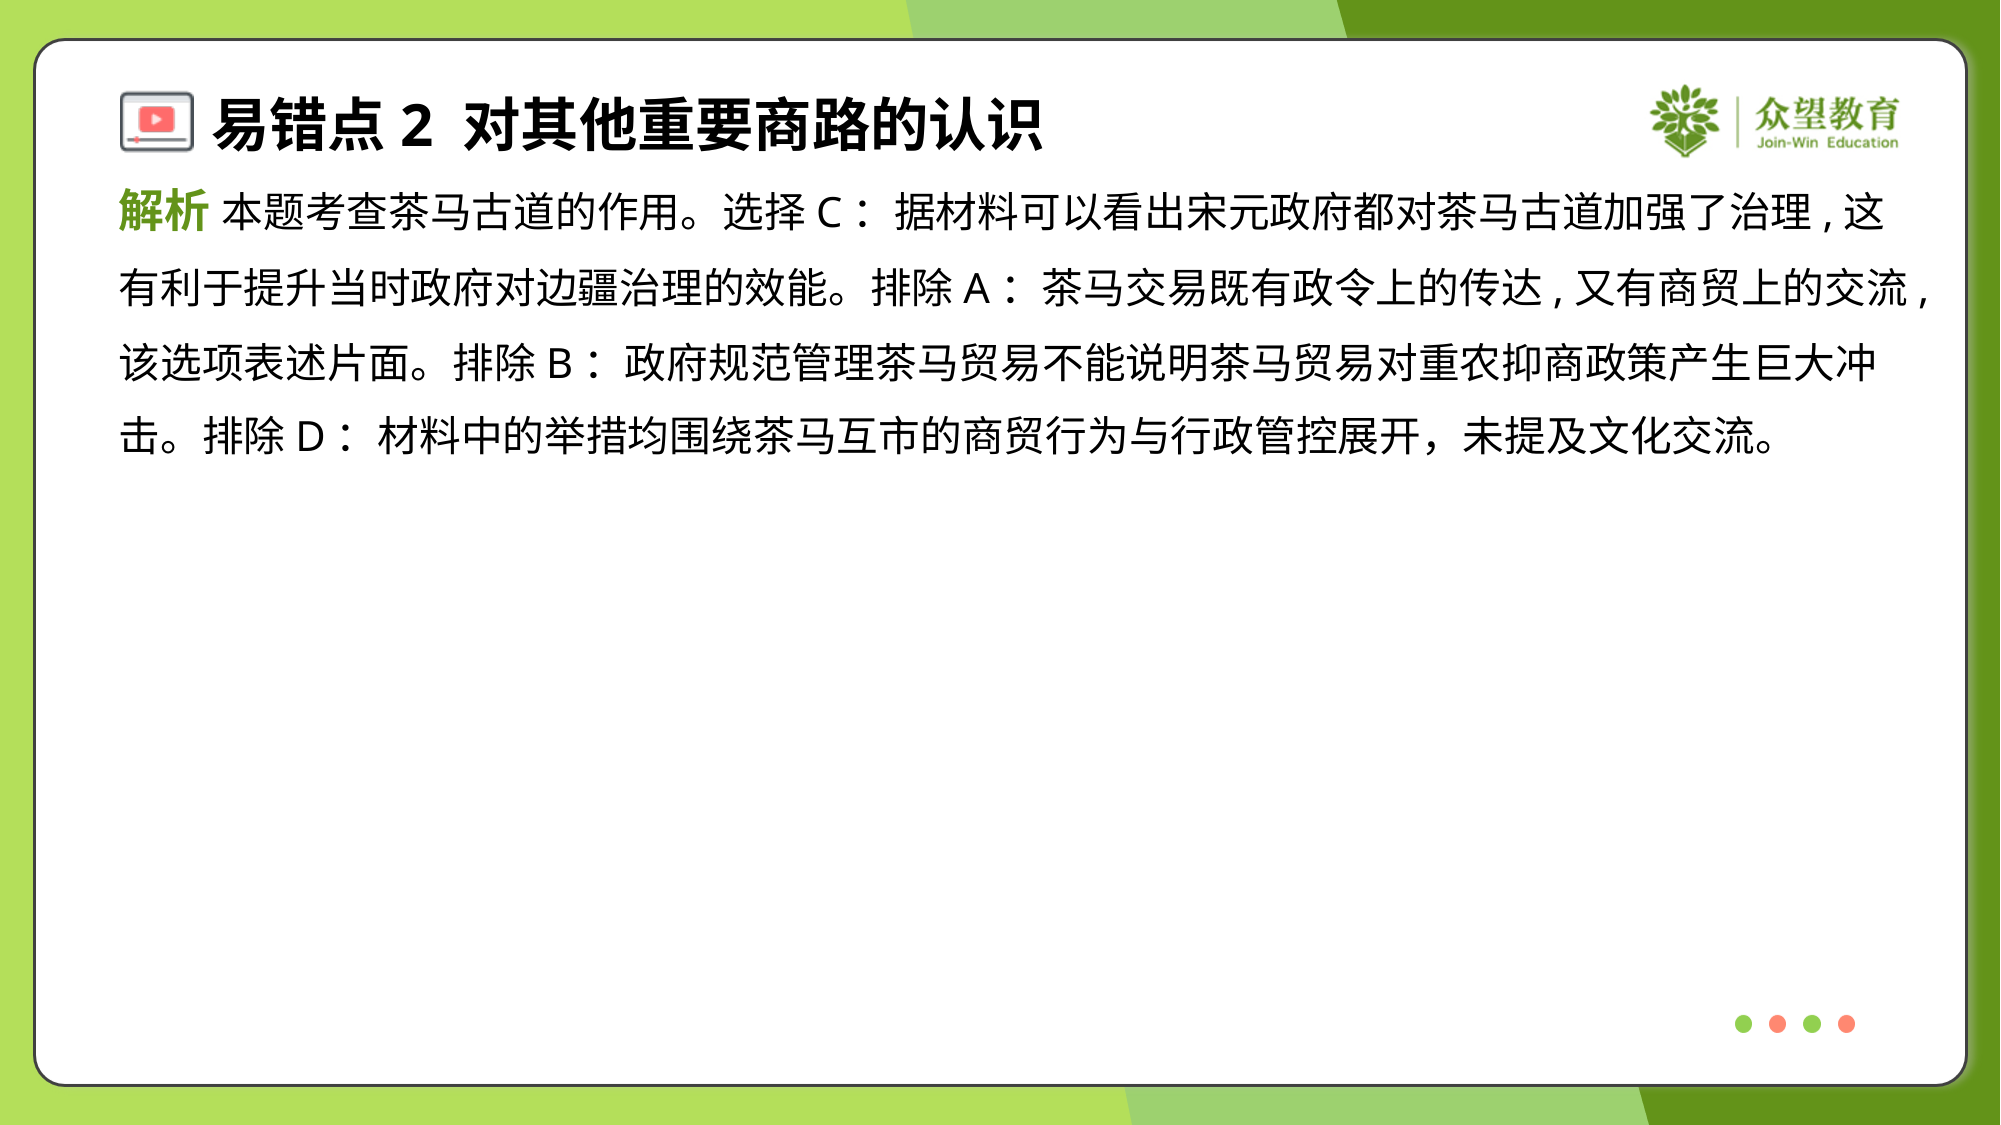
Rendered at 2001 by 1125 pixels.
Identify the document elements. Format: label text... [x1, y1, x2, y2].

picture [0, 0, 2000, 1125]
text_box 解析 本题考查茶马古道的作用。选择C：据材料可以看出宋元政府都对茶马古道加强了治理,这 有利于提升当时政府对边疆治理的效能。排除A：茶马交易既有政令上的传达,又有商贸上的交流, 该选项表述片面。排除B：政府规范管理茶马贸易不能说明茶马贸易对重农抑商政策产生巨大冲 击。排除D：材料中的举措均围绕茶马互市的商贸行为与行政管控展开，未提及文化交流。 [118, 159, 1883, 452]
